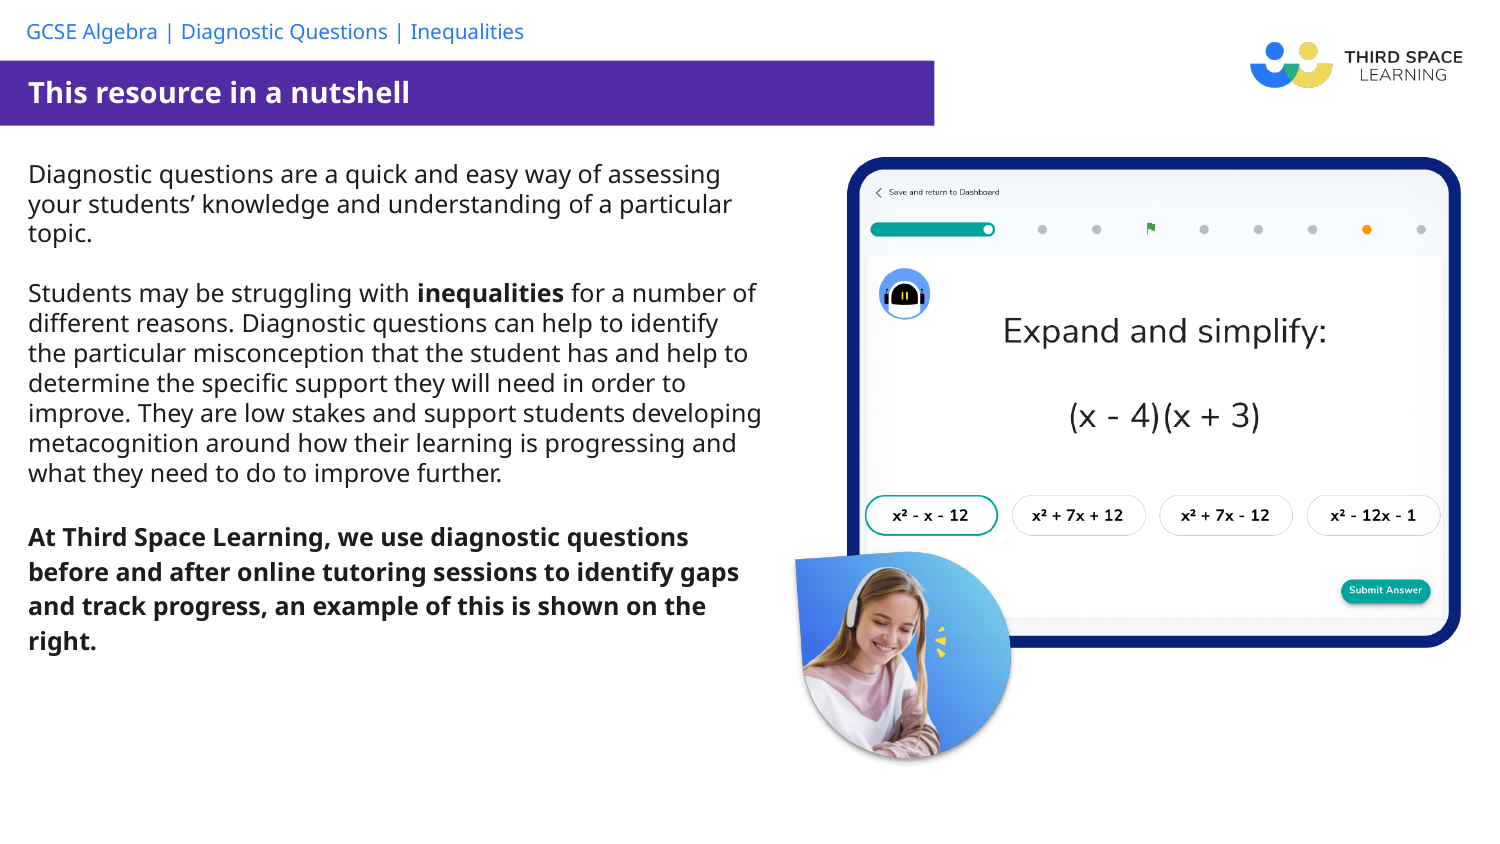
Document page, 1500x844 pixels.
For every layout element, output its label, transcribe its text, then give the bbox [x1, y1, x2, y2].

text_box Diagnostic questions are a quick and easy way of assessing your students’ knowledge and understanding of a particular topic. Students may be struggling with inequalities for a number of different reasons. Diagnostic questions can help to identify the particular misconception that the student has and help to determine the specific support they will need in order to improve. They are low stakes and support students developing metacognition around how their learning is progressing and what they need to do to improve further. At Third Space Learning, we use diagnostic questions before and after online tutoring sessions to identify gaps and track progress, an example of this is shown on the right. [13, 157, 780, 785]
text_box This resource in a nutshell [13, 59, 551, 125]
picture [777, 157, 1461, 787]
picture [1250, 33, 1465, 99]
